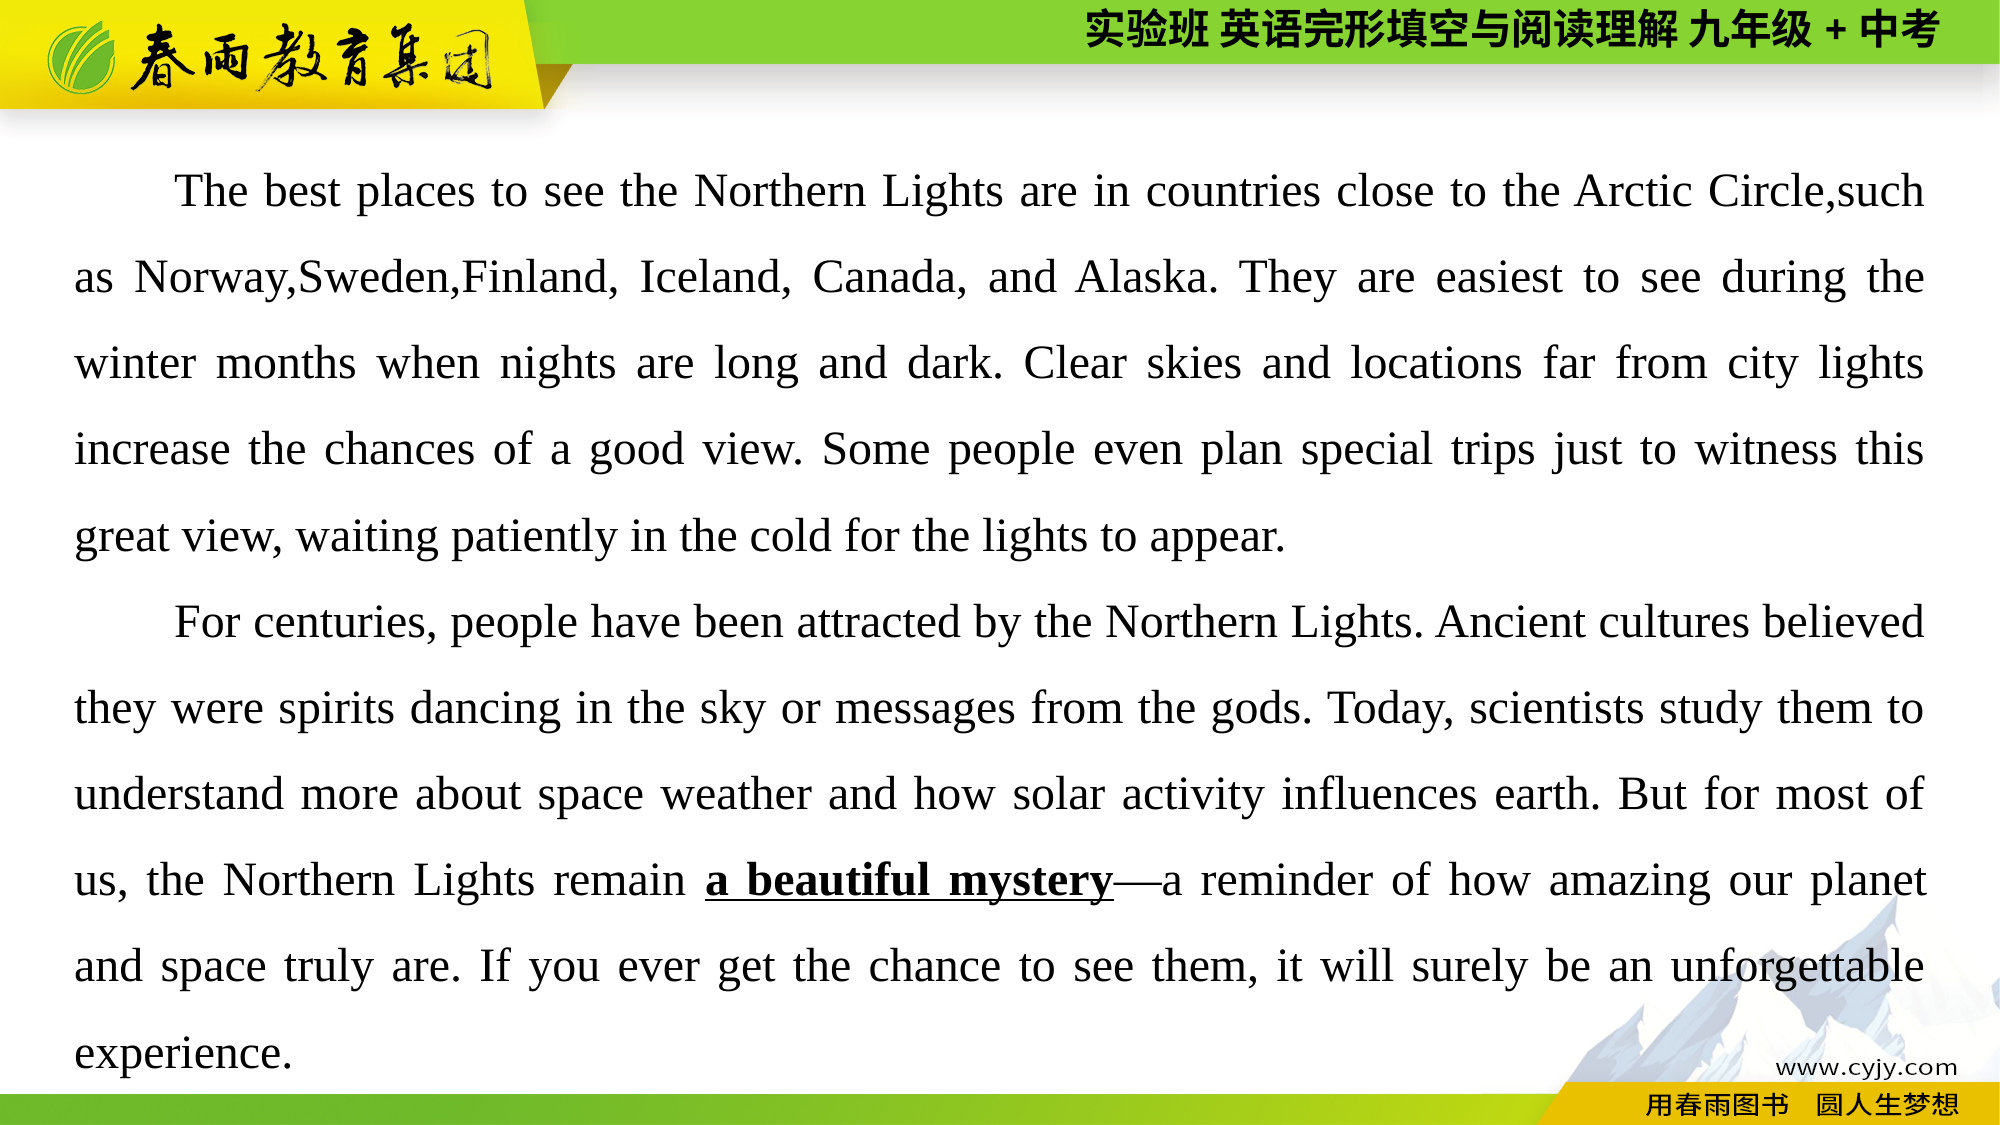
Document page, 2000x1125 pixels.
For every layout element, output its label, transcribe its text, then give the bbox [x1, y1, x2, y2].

list The best places to see the Northern Lights are in countries close to the Arctic Circle,such as Norway,Sweden,Finland, Iceland, Canada, and Alaska. They are easiest to see during the winter months when nights are long and dark. Clear skies and locations far from city lights increase the chances of a good view. Some people even plan special trips just to witness this great view, waiting patiently in the cold for the lights to appear. For centuries, people have been attracted by the Northern Lights. Ancient cultures believed they were spirits dancing in the sky or messages from the gods. Today, scientists study them to understand more about space weather and how solar activity influences earth. But for most of us, the Northern Lights remain a beautiful mystery—a reminder of how amazing our planet and space truly are. If you ever get the chance to see them, it will surely be an unforgettable experience. [59, 122, 1944, 1096]
picture [0, 0, 2000, 1125]
